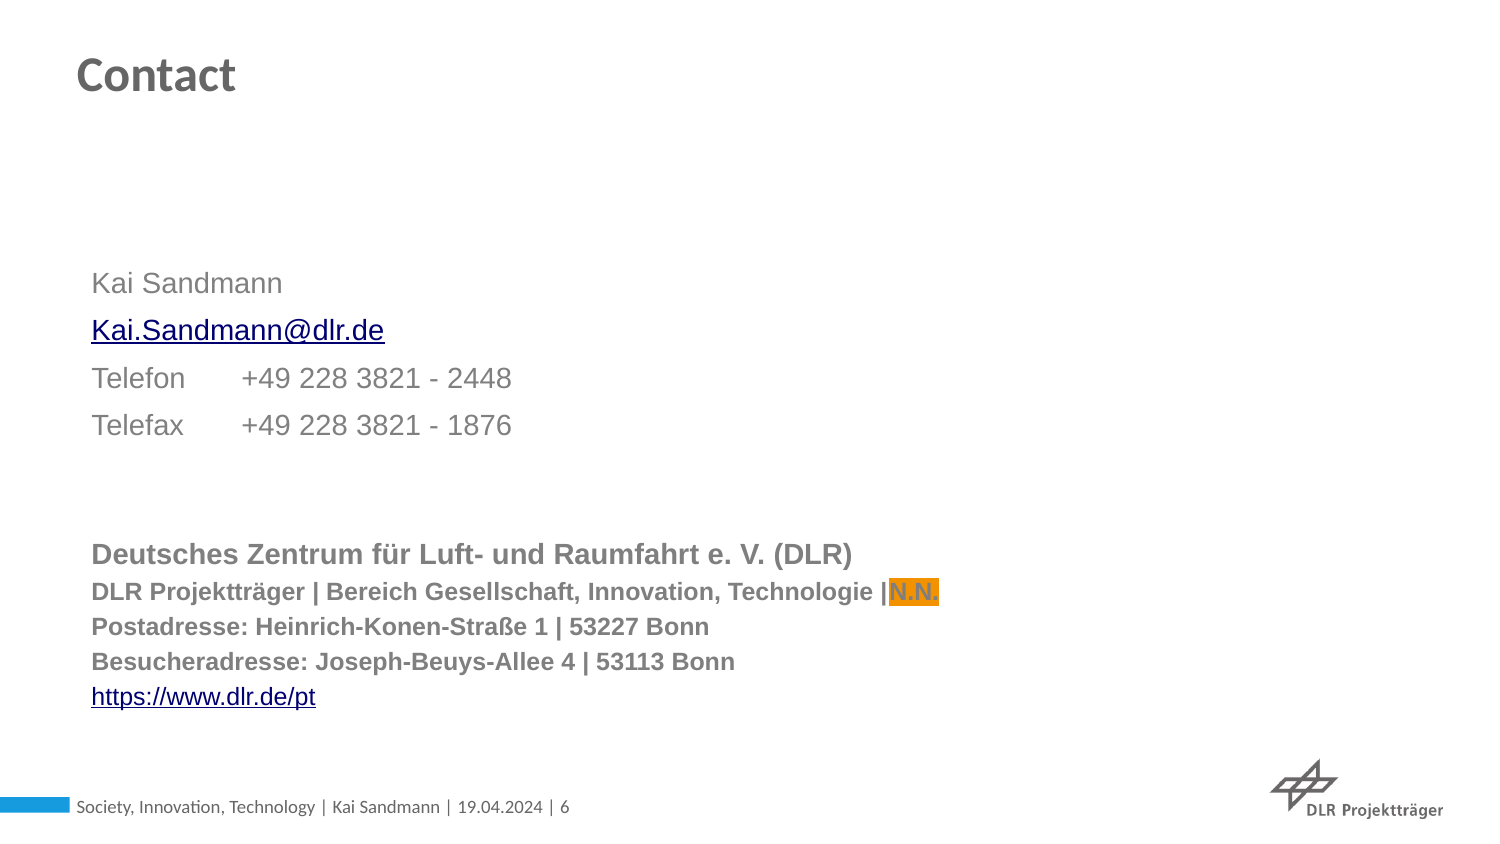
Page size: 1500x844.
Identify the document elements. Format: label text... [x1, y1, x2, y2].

text_box Deutsches Zentrum für Luft- und Raumfahrt e. V. (DLR) DLR Projektträger | Bereich Gesellschaft, Innovation, Technologie |N.N. Postadresse: Heinrich-Konen-Straße 1 | 53227 Bonn Besucheradresse: Joseph-Beuys-Allee 4 | 53113 Bonn https://www.dlr.de/pt [76, 528, 1376, 741]
picture [1269, 758, 1443, 819]
text_box Kai Sandmann Kai.Sandmann@dlr.de Telefon +49 228 3821 - 2448 Telefax +49 228 3821 - 1876 [76, 161, 727, 497]
list Contact [76, 41, 1417, 101]
